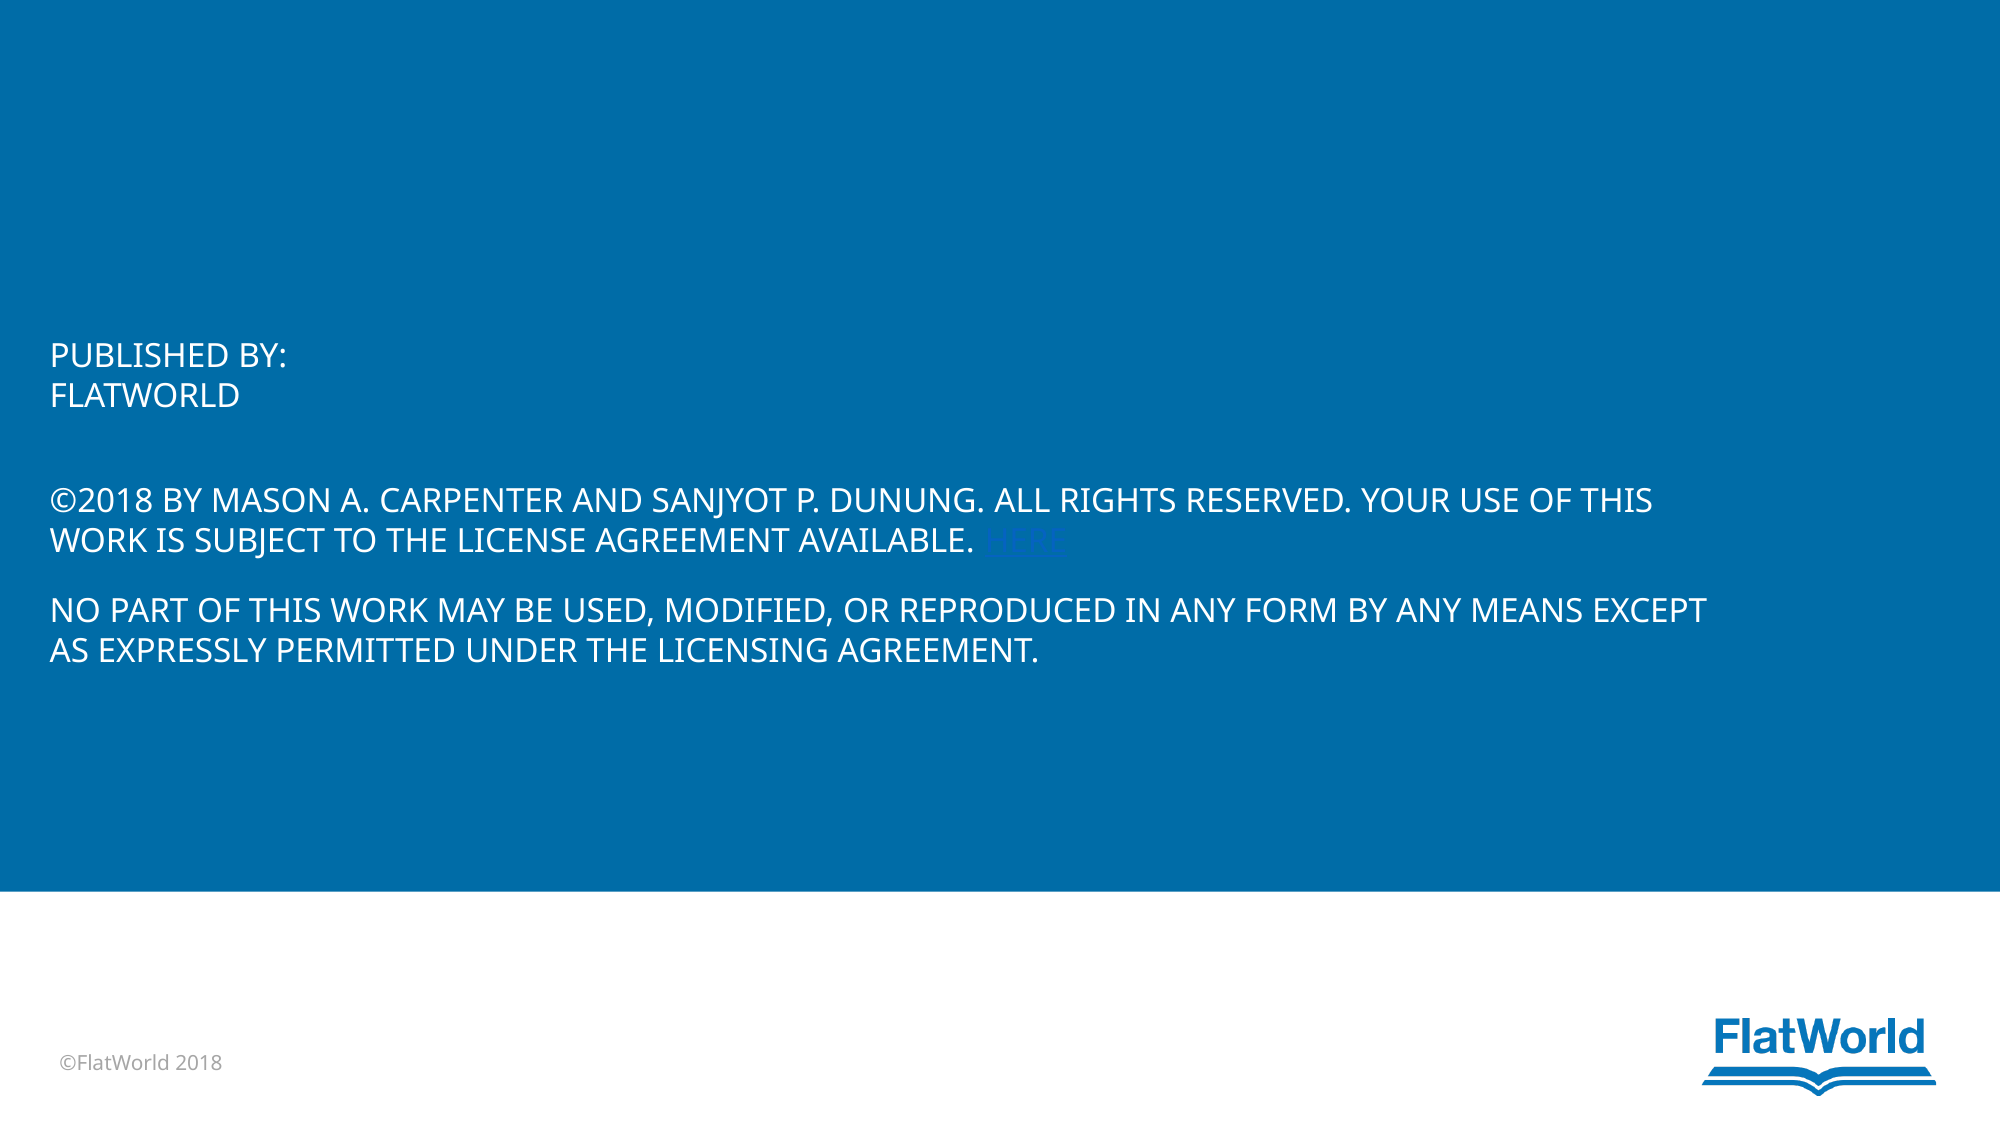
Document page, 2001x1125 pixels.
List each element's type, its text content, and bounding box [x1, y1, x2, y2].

text_box [0, 0, 2000, 893]
list PUBLISHED BY: FLATWORLD ©2018 BY MASON A. CARPENTER AND SANJYOT P. DUNUNG. ALL RIGHTS RESERVED. YOUR USE OF THIS WORK IS SUBJECT TO THE LICENSE AGREEMENT AVAILABLE. HERE NO PART OF THIS WORK MAY BE USED, MODIFIED, OR REPRODUCED IN ANY FORM BY ANY MEANS EXCEPT AS EXPRESSLY PERMITTED UNDER THE LICENSING AGREEMENT. [34, 327, 1760, 845]
